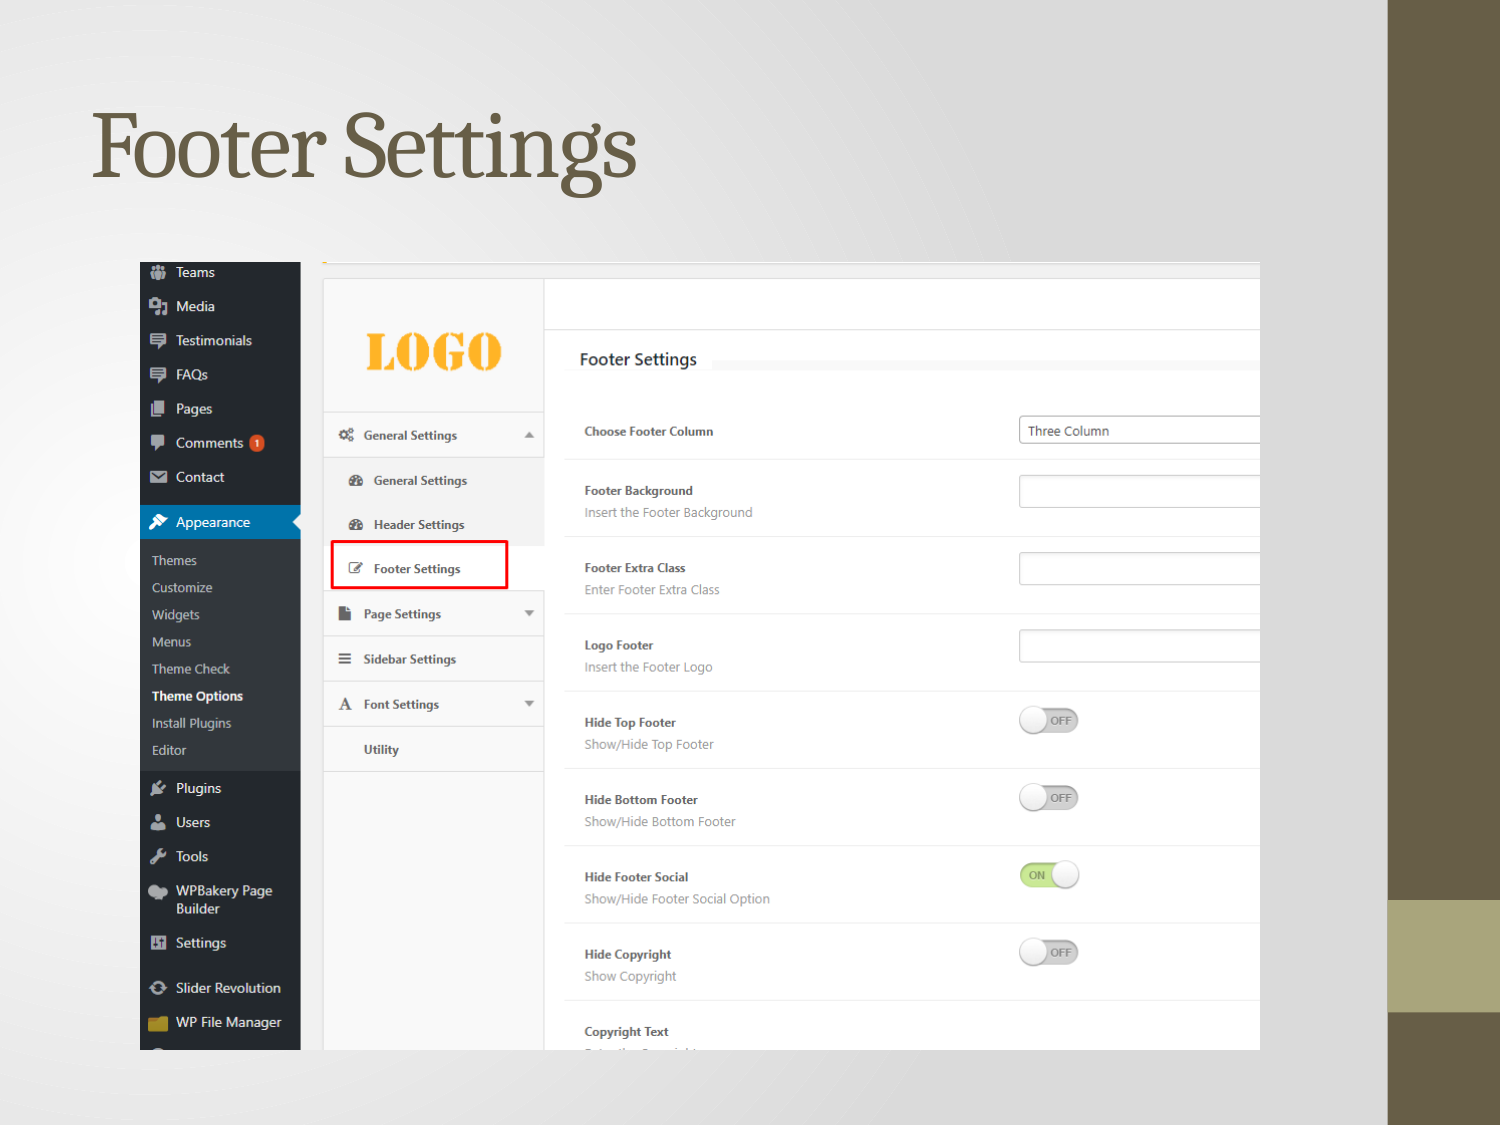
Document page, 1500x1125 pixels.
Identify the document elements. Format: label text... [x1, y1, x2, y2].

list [139, 261, 1261, 1051]
title Footer Settings [75, 45, 1325, 233]
